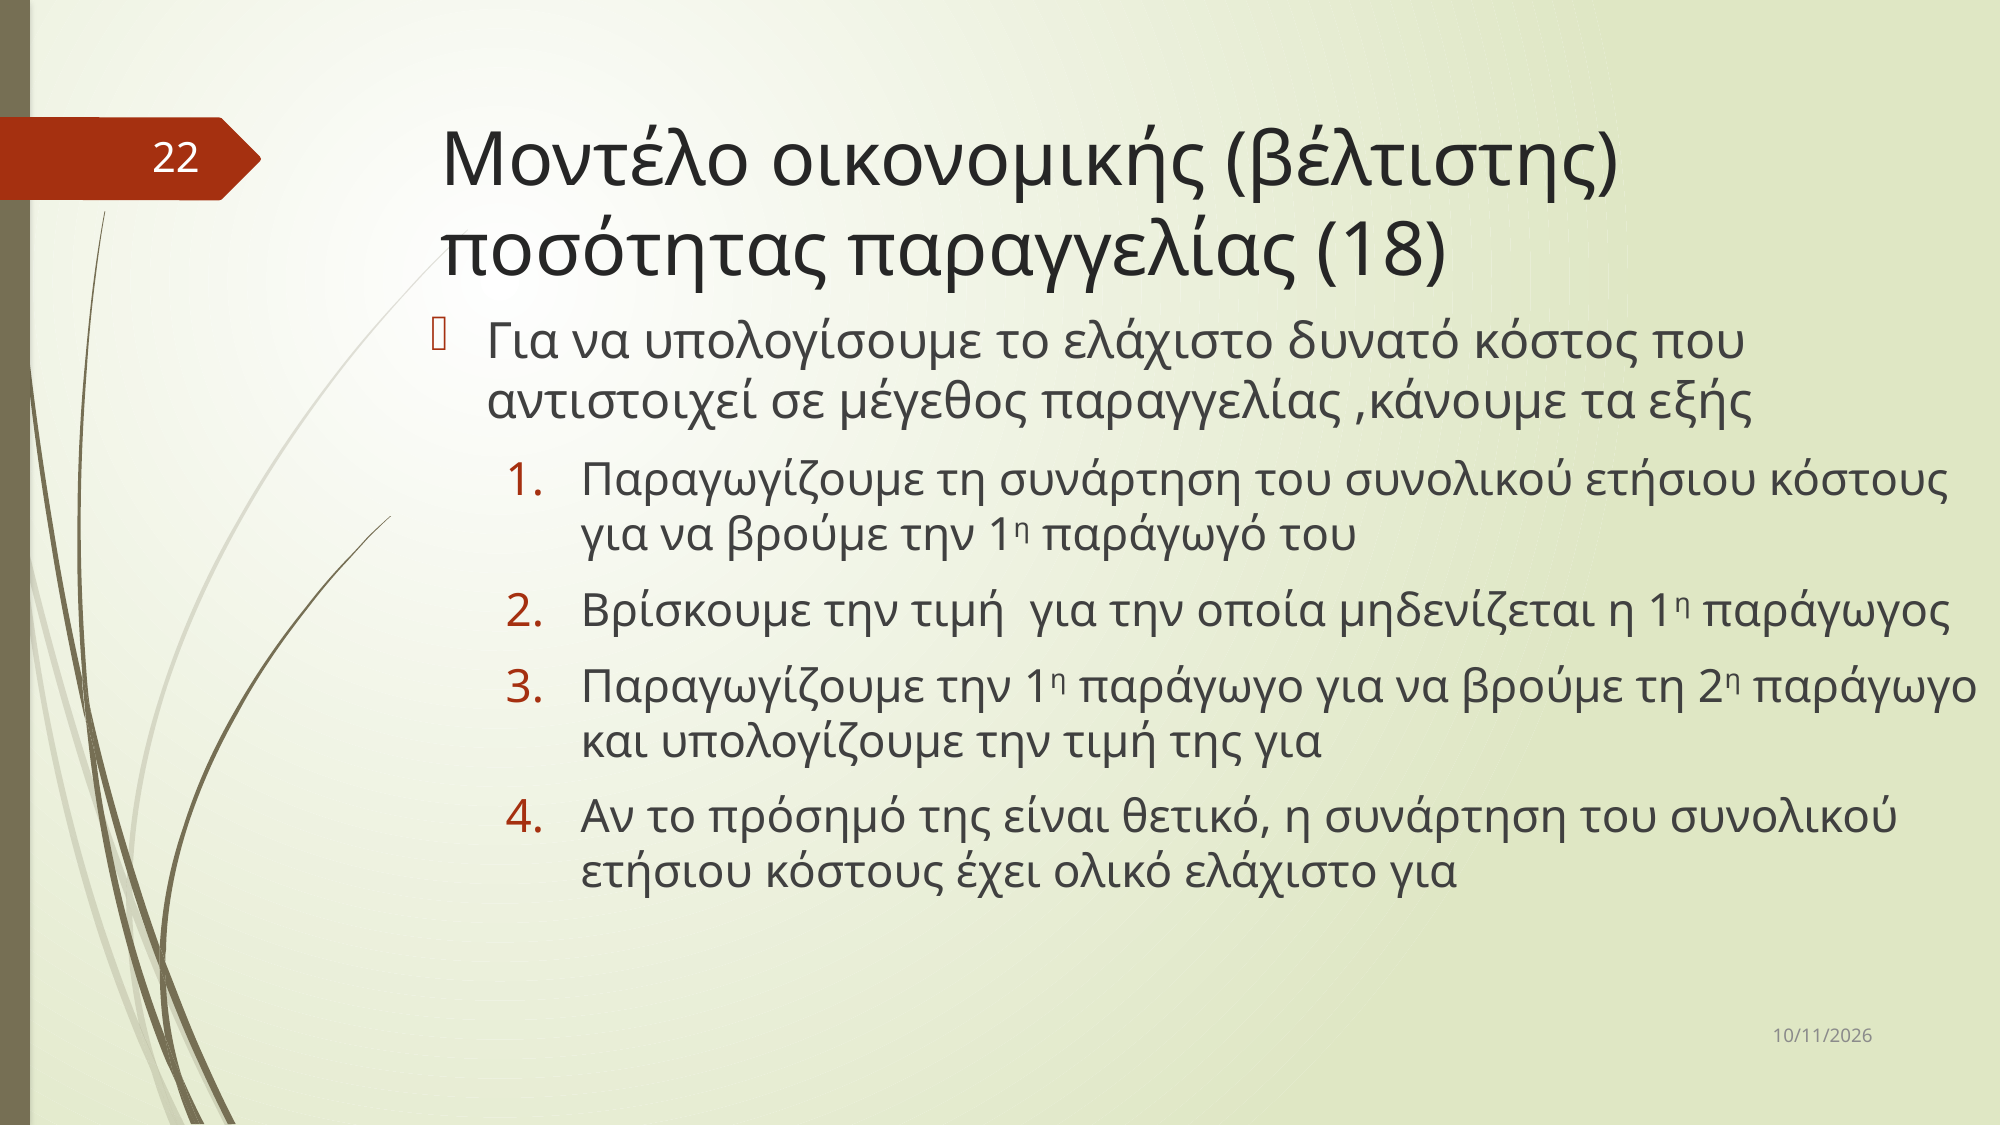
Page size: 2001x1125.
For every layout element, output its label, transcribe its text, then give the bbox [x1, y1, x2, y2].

slide_number 22 [87, 129, 216, 190]
title Μοντέλο οικονομικής (βέλτιστης) ποσότητας παραγγελίας (18) [425, 102, 1888, 313]
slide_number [1699, 1005, 1888, 1067]
